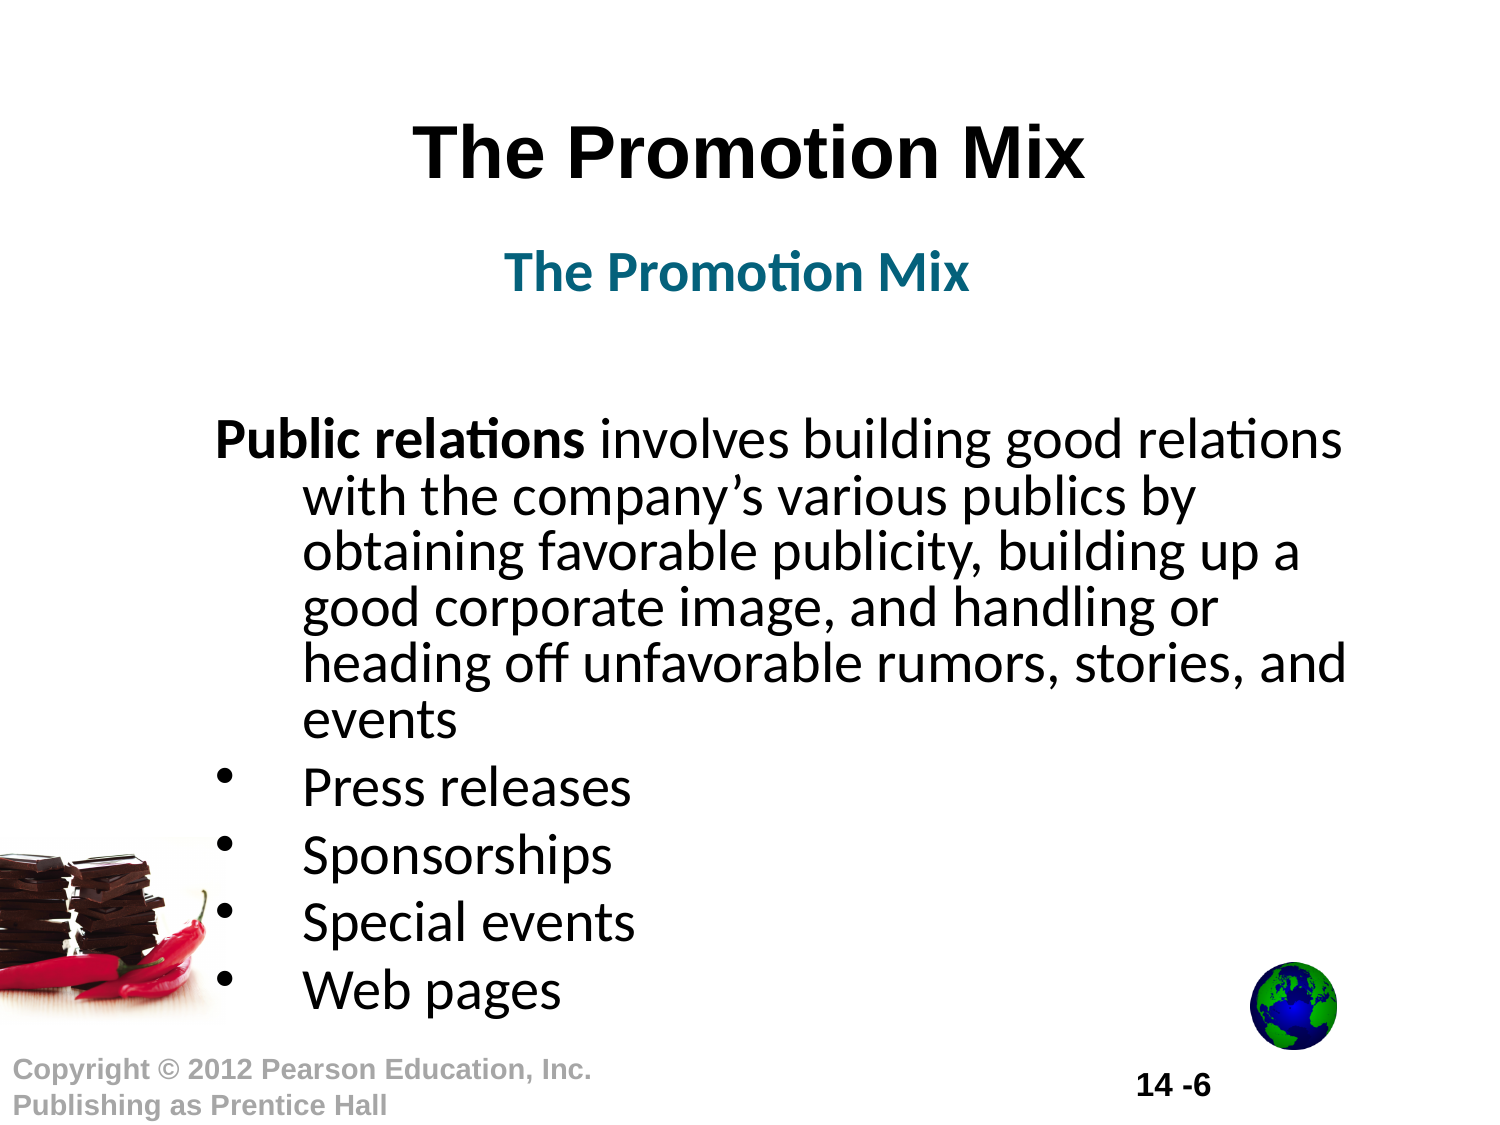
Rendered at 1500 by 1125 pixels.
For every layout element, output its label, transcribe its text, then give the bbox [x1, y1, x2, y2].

picture [0, 837, 226, 1025]
picture [1249, 962, 1338, 1050]
list The Promotion Mix [149, 237, 1326, 301]
list Public relations involves building good relations with the company’s various publics by obtaining favorable publicity, building up a good corporate image, and handling or heading off unfavorable rumors, stories, and events Press releases Sponsorships Special events Web pages [199, 324, 1388, 1001]
title The Promotion Mix [112, 62, 1388, 251]
